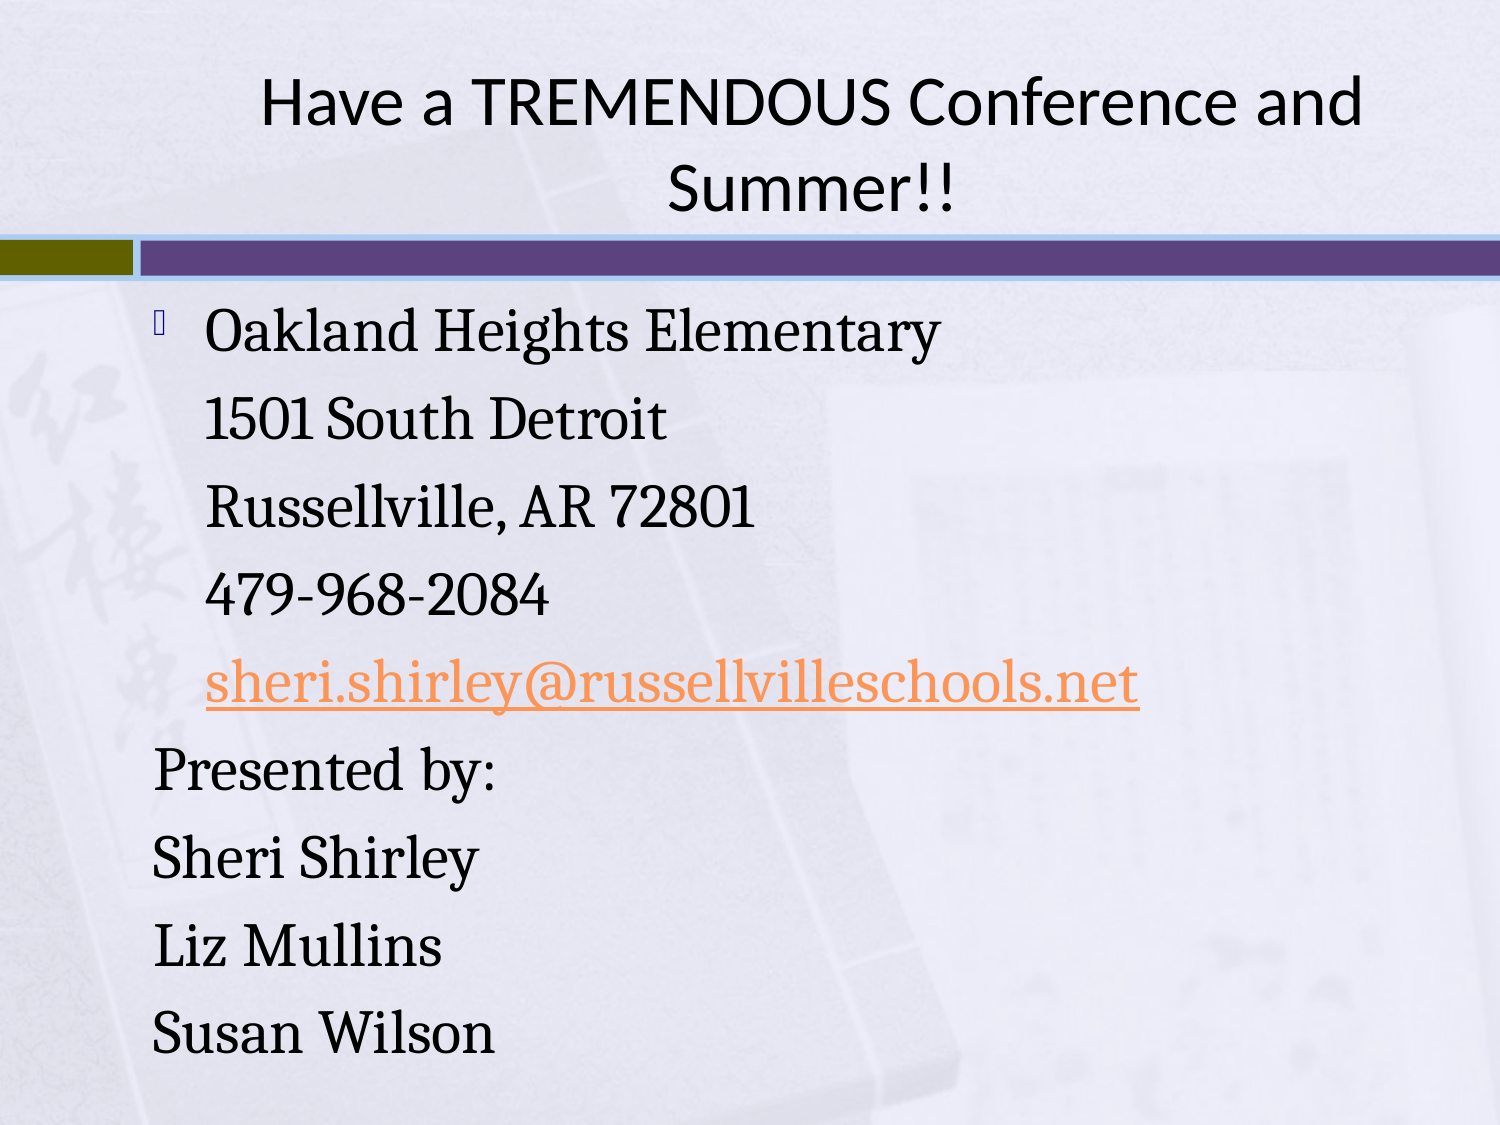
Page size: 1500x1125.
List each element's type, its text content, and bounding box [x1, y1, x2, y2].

list Oakland Heights Elementary 1501 South Detroit Russellville, AR 72801 479-968-2084 sheri.shirley@russellvilleschools.net Presented by: Sheri Shirley Liz Mullins Susan Wilson [138, 281, 1489, 1076]
title Have a TREMENDOUS Conference and Summer!! [138, 46, 1489, 234]
